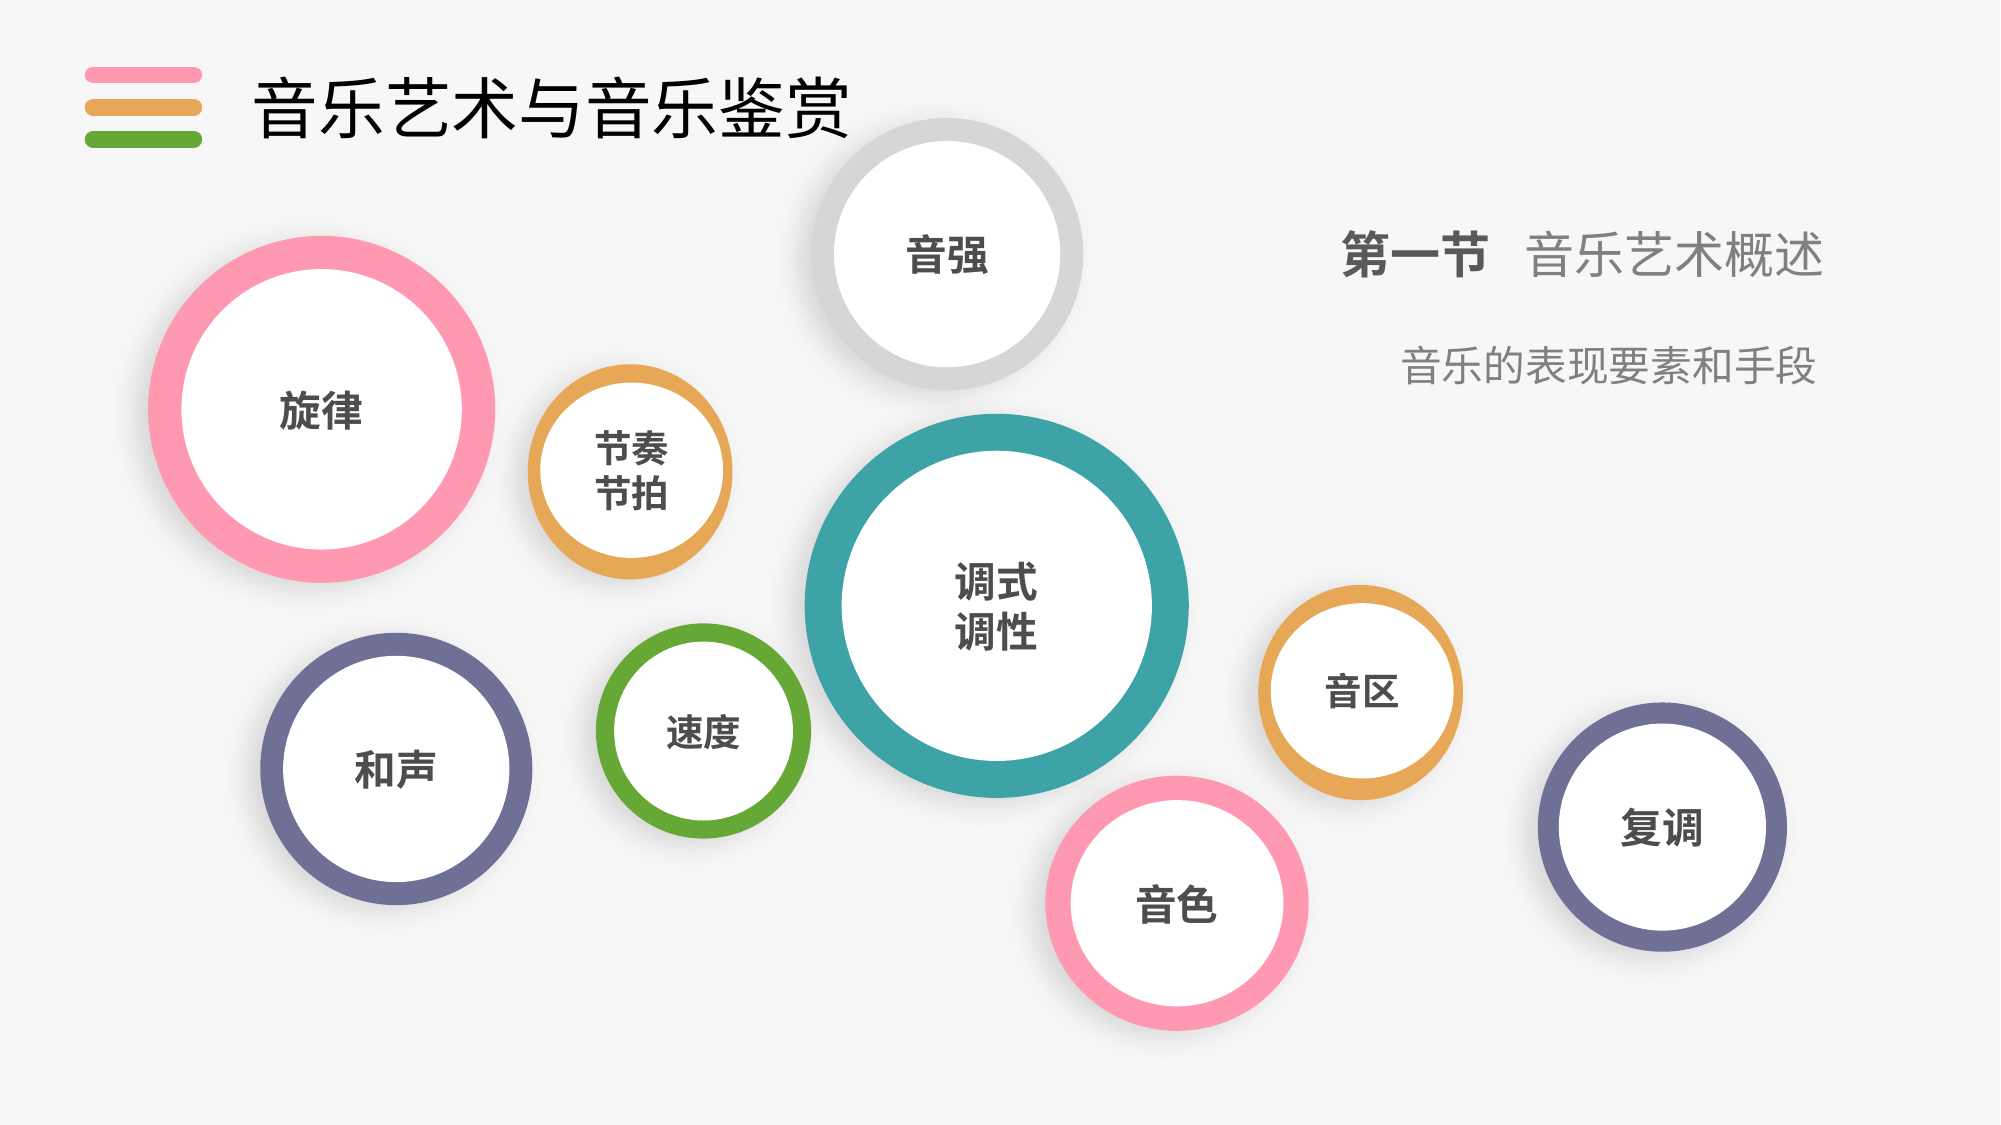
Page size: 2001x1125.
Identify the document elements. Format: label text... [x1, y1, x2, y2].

text_box 音乐的表现要素和手段 [1385, 322, 1833, 398]
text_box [1045, 775, 1309, 1031]
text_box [260, 632, 533, 906]
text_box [1258, 584, 1463, 801]
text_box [804, 413, 1189, 798]
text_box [93, 74, 194, 140]
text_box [811, 117, 1084, 391]
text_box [595, 623, 812, 839]
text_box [148, 235, 496, 583]
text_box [527, 364, 733, 580]
text_box 第一节 音乐艺术概述 [1325, 216, 1840, 291]
text_box 音乐艺术与音乐鉴赏 [236, 59, 869, 154]
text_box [1537, 702, 1787, 952]
